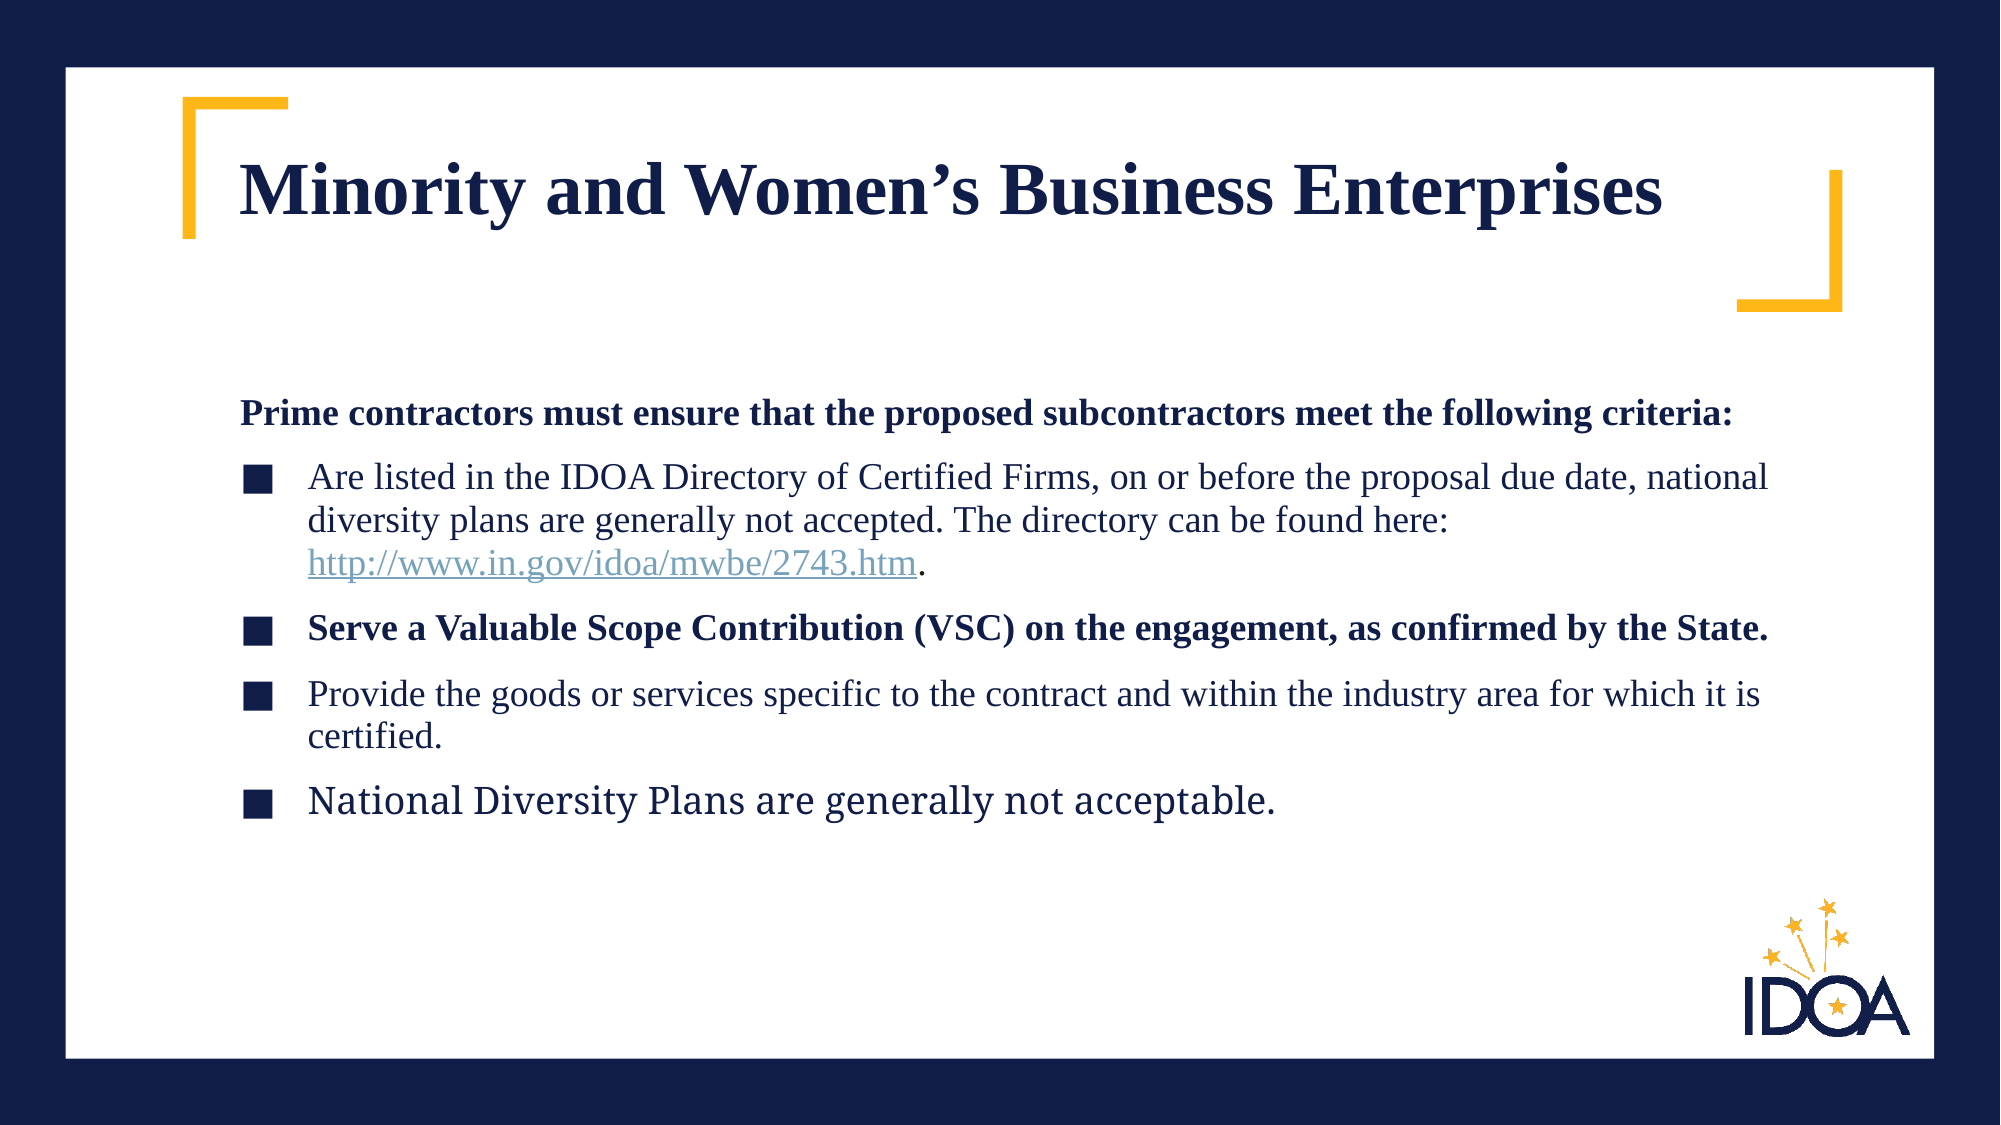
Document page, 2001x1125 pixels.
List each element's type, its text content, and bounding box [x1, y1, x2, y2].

list Prime contractors must ensure that the proposed subcontractors meet the following criteria: Are listed in the IDOA Directory of Certified Firms, on or before the proposal due date, national diversity plans are generally not accepted. The directory can be found here: http://www.in.gov/idoa/mwbe/2743.htm. Serve a Valuable Scope Contribution (VSC) on the engagement, as confirmed by the State. Provide the goods or services specific to the contract and within the industry area for which it is certified. National Diversity Plans are generally not acceptable. [225, 375, 1800, 843]
picture [1702, 857, 1959, 1114]
title Minority and Women’s Business Enterprises [225, 142, 1800, 279]
